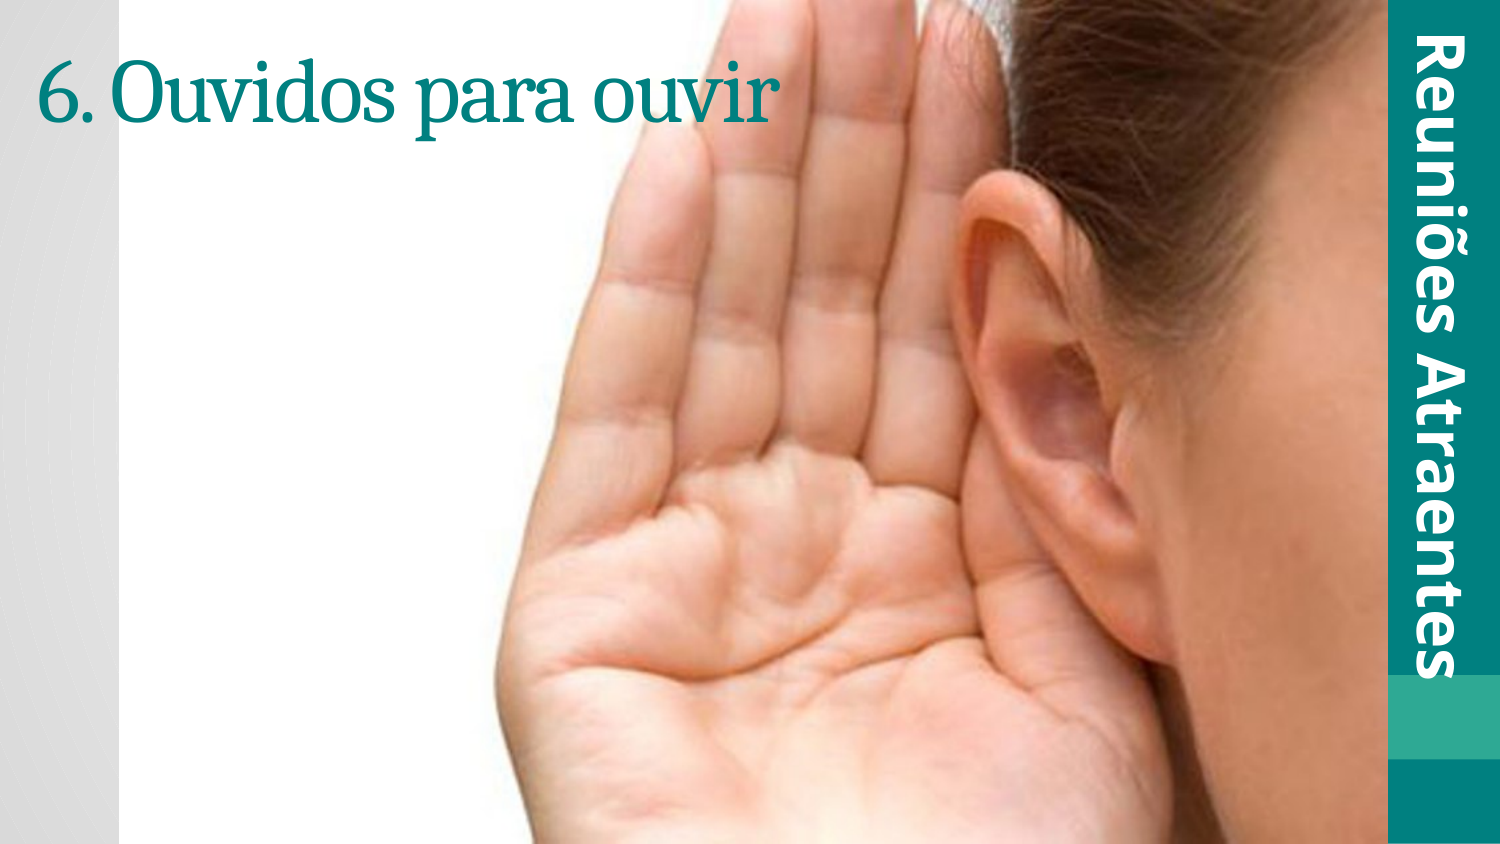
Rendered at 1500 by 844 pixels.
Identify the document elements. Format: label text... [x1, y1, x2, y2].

picture [118, 0, 1389, 844]
title 6. Ouvidos para ouvir [29, 15, 116, 157]
text_box Reuniões Atraentes [1399, 23, 1492, 728]
